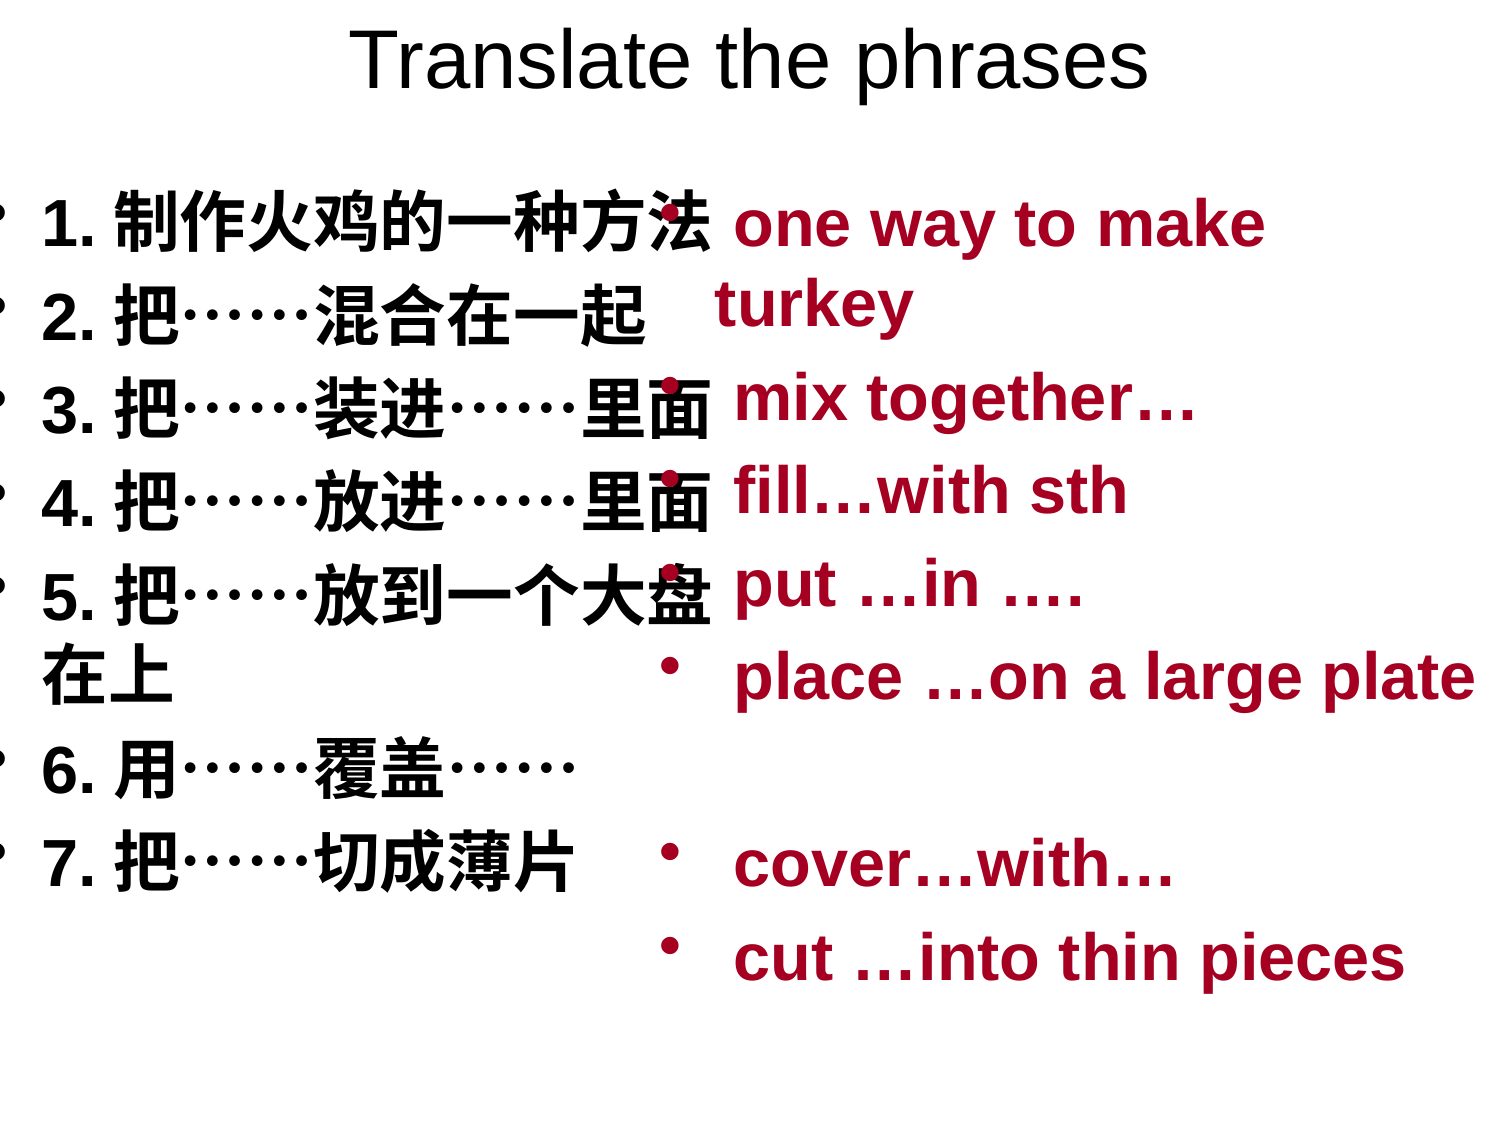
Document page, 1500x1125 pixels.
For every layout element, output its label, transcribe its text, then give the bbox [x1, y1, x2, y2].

list one way to make turkey mix together… fill…with sth put …in …. place …on a large plate cover…with… cut …into thin pieces [643, 172, 1500, 916]
list 1.制作火鸡的一种方法 2.把……混合在一起 3.把……装进……里面 4.把……放进……里面 5.把……放到一个大盘在上 6.用……覆盖…… 7.把……切成薄片 [0, 172, 643, 916]
title Translate the phrases [75, 45, 1425, 67]
